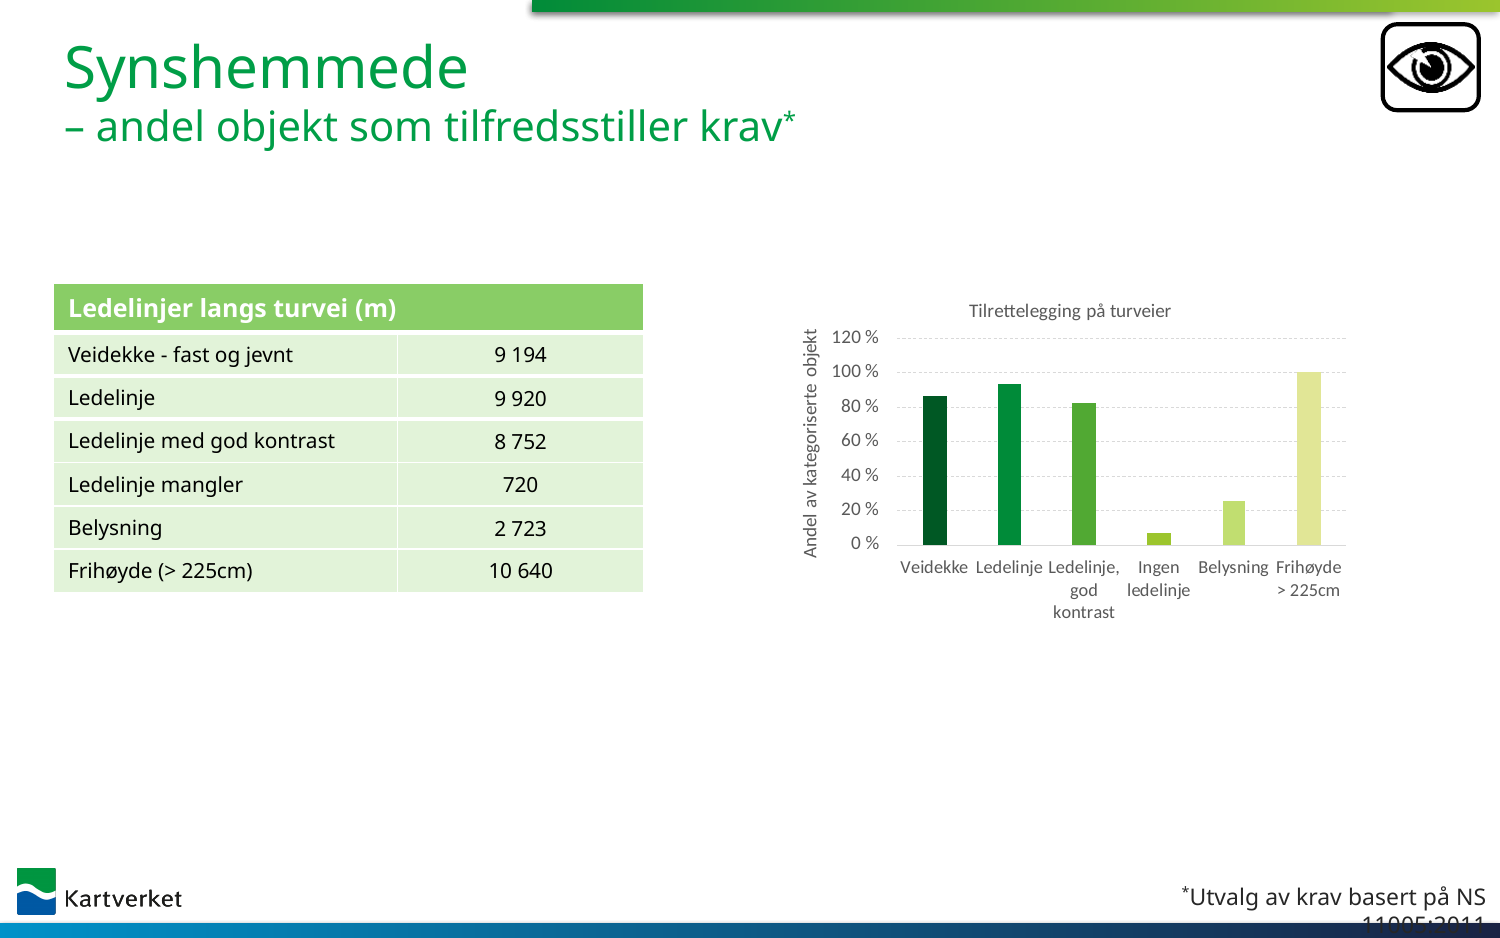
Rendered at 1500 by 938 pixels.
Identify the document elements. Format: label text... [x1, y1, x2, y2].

table_cell 10 640 [398, 550, 643, 592]
table_cell Ledelinje [54, 378, 397, 417]
text_box *Utvalg av krav basert på NS 11005:2011 [1068, 873, 1500, 938]
table_cell Ledelinje mangler [54, 463, 397, 505]
table_cell 2 723 [398, 507, 643, 548]
table_cell 8 752 [398, 421, 643, 462]
table_cell Frihøyde (> 225cm) [54, 550, 397, 592]
table_header Ledelinjer langs turvei (m) [54, 284, 643, 330]
text_box Synshemmede – andel objekt som tilfredsstiller krav* [49, 24, 1431, 158]
table_cell Belysning [54, 507, 397, 548]
table_cell Ledelinje med god kontrast [54, 421, 397, 462]
table_cell 9 920 [398, 378, 643, 417]
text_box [1382, 24, 1480, 111]
table_cell 9 194 [398, 335, 643, 374]
table_cell 720 [398, 463, 643, 505]
table_cell Veidekke - fast og jevnt [54, 335, 397, 374]
picture [791, 291, 1349, 630]
